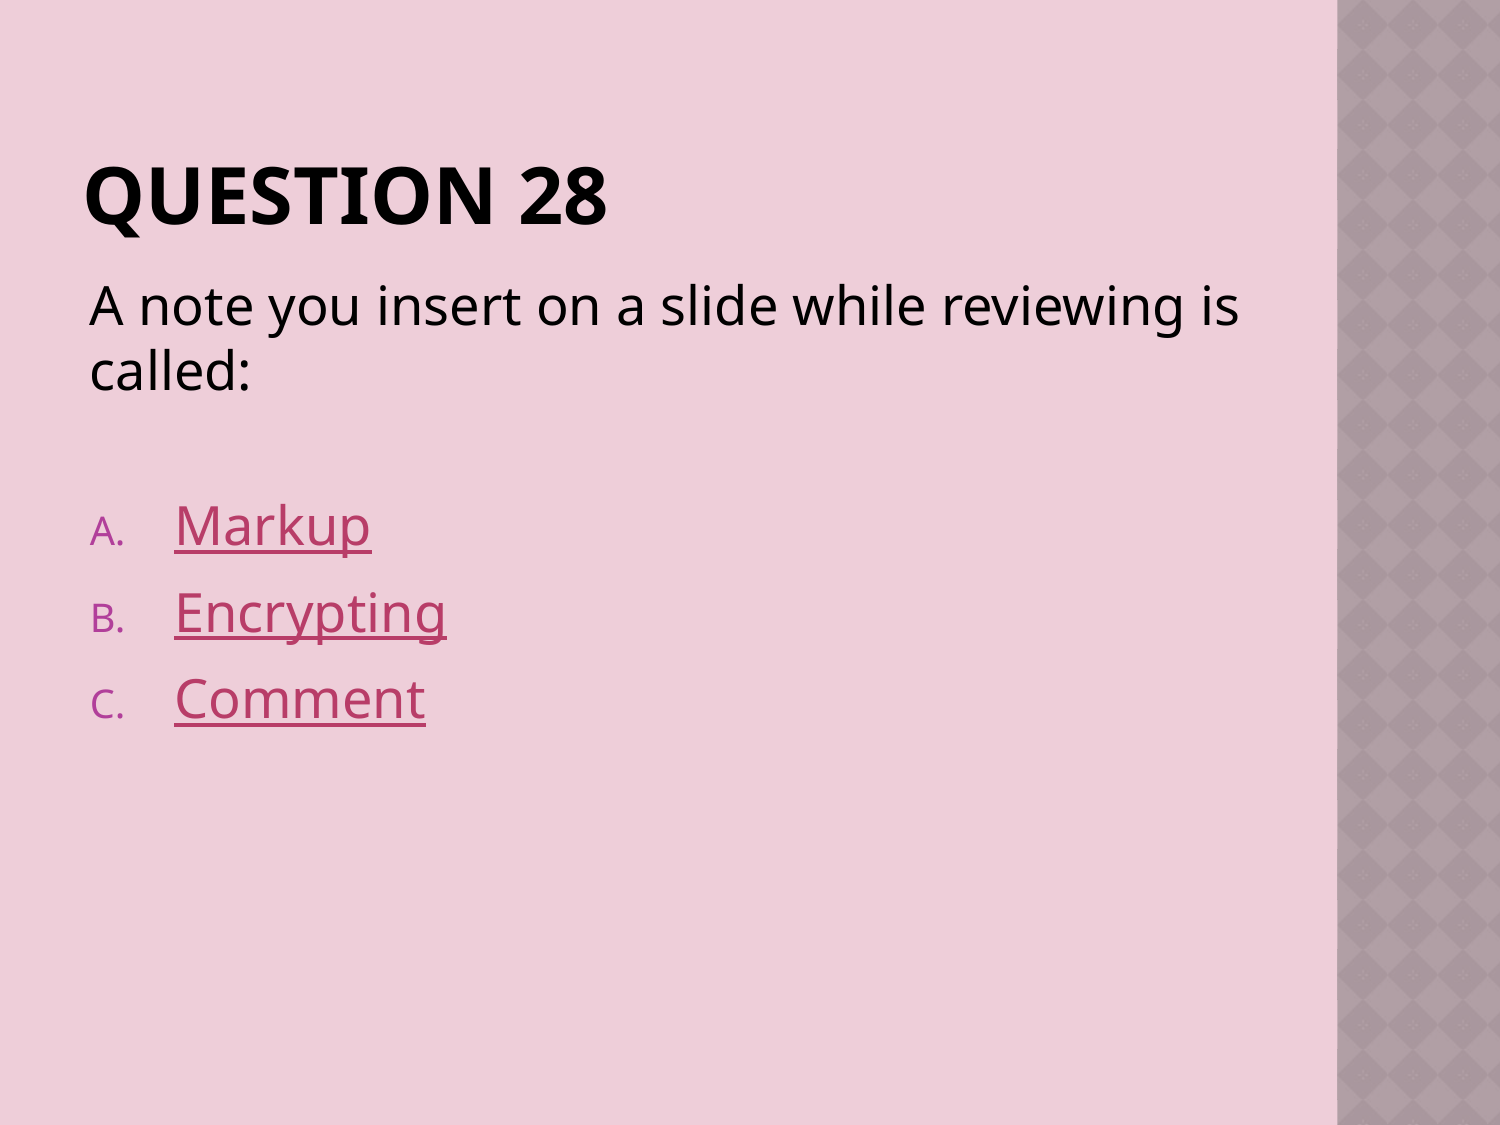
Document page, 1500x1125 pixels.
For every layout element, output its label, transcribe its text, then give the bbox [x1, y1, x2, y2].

list A note you insert on a slide while reviewing is called: Markup Encrypting Comment [75, 264, 1263, 1059]
title Question 28 [75, 52, 1263, 240]
